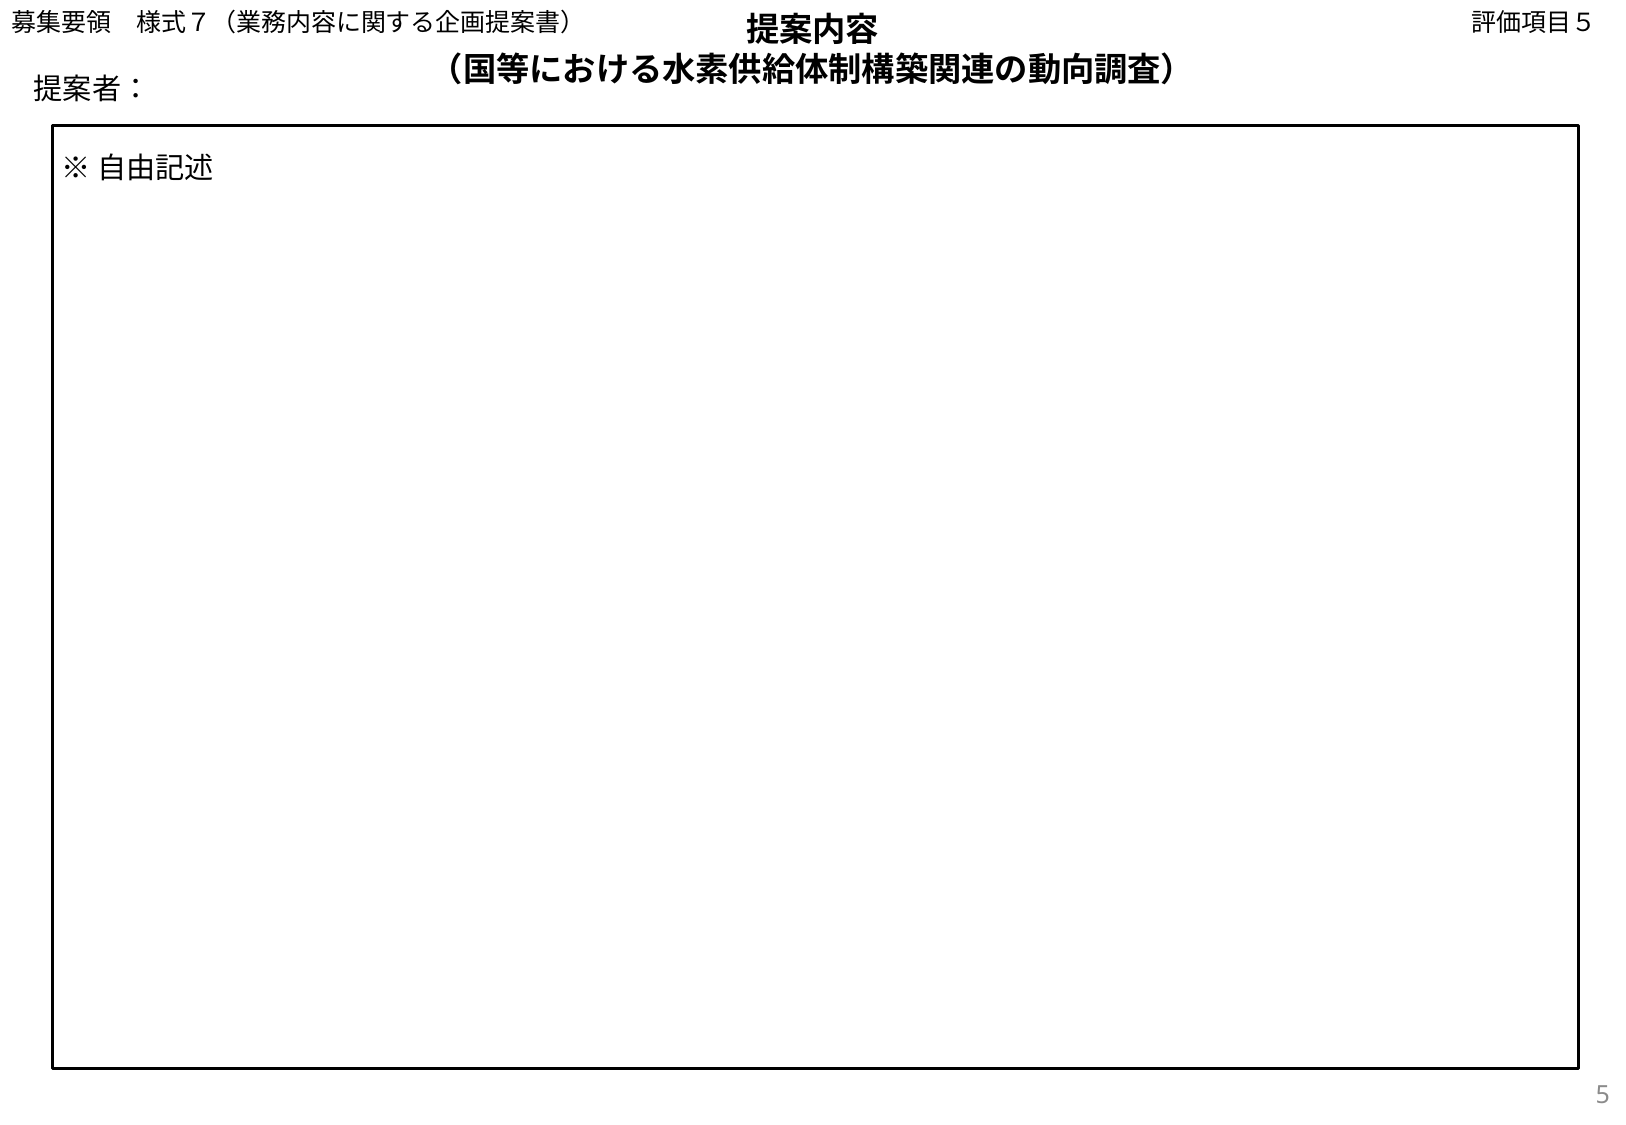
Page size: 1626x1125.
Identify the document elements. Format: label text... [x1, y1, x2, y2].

text_box 提案内容 （国等における水素供給体制構築関連の動向調査） [168, 1, 1457, 96]
text_box 提案者： [18, 63, 528, 113]
text_box ※自由記述 [46, 142, 237, 192]
text_box [52, 125, 1579, 1069]
text_box 評価項目５ [1443, 0, 1625, 47]
text_box 募集要領 様式７（業務内容に関する企画提案書） [0, 0, 600, 47]
slide_number 5 [1259, 1065, 1625, 1125]
